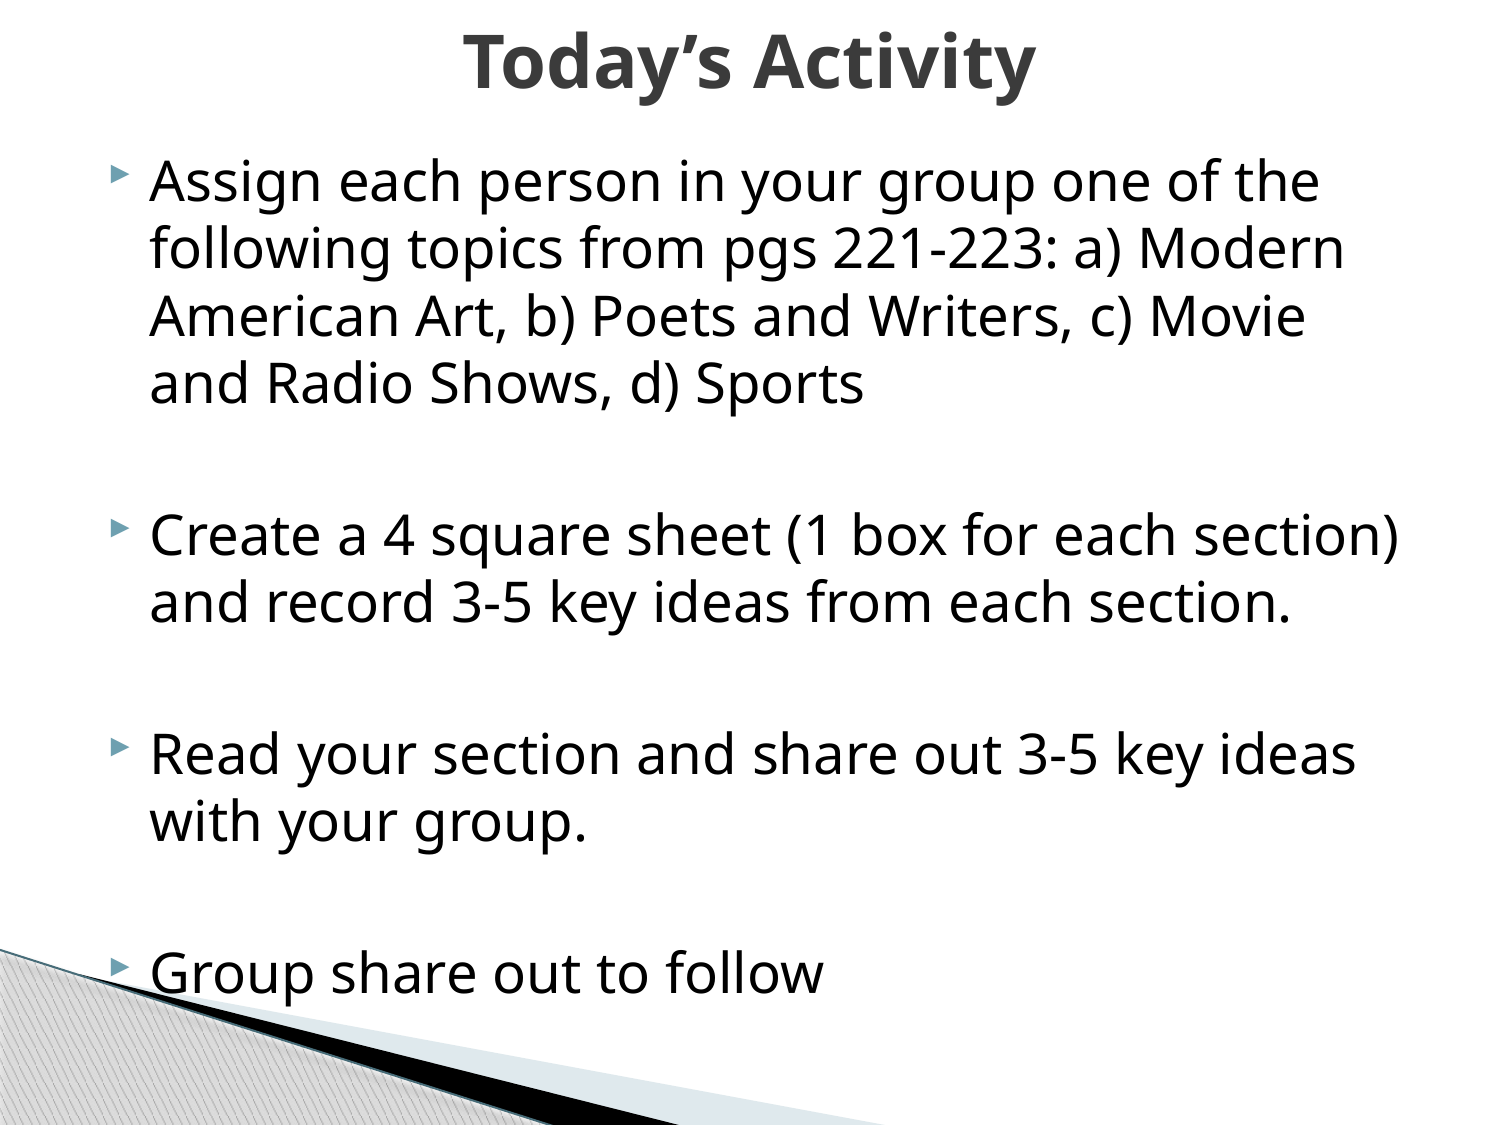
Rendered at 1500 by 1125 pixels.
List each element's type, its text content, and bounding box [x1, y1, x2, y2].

title Today’s Activity [75, 6, 1425, 112]
list Assign each person in your group one of the following topics from pgs 221-223: a) Modern American Art, b) Poets and Writers, c) Movie and Radio Shows, d) Sports Create a 4 square sheet (1 box for each section) and record 3-5 key ideas from each section. Read your section and share out 3-5 key ideas with your group. Group share out to follow [75, 137, 1425, 1050]
